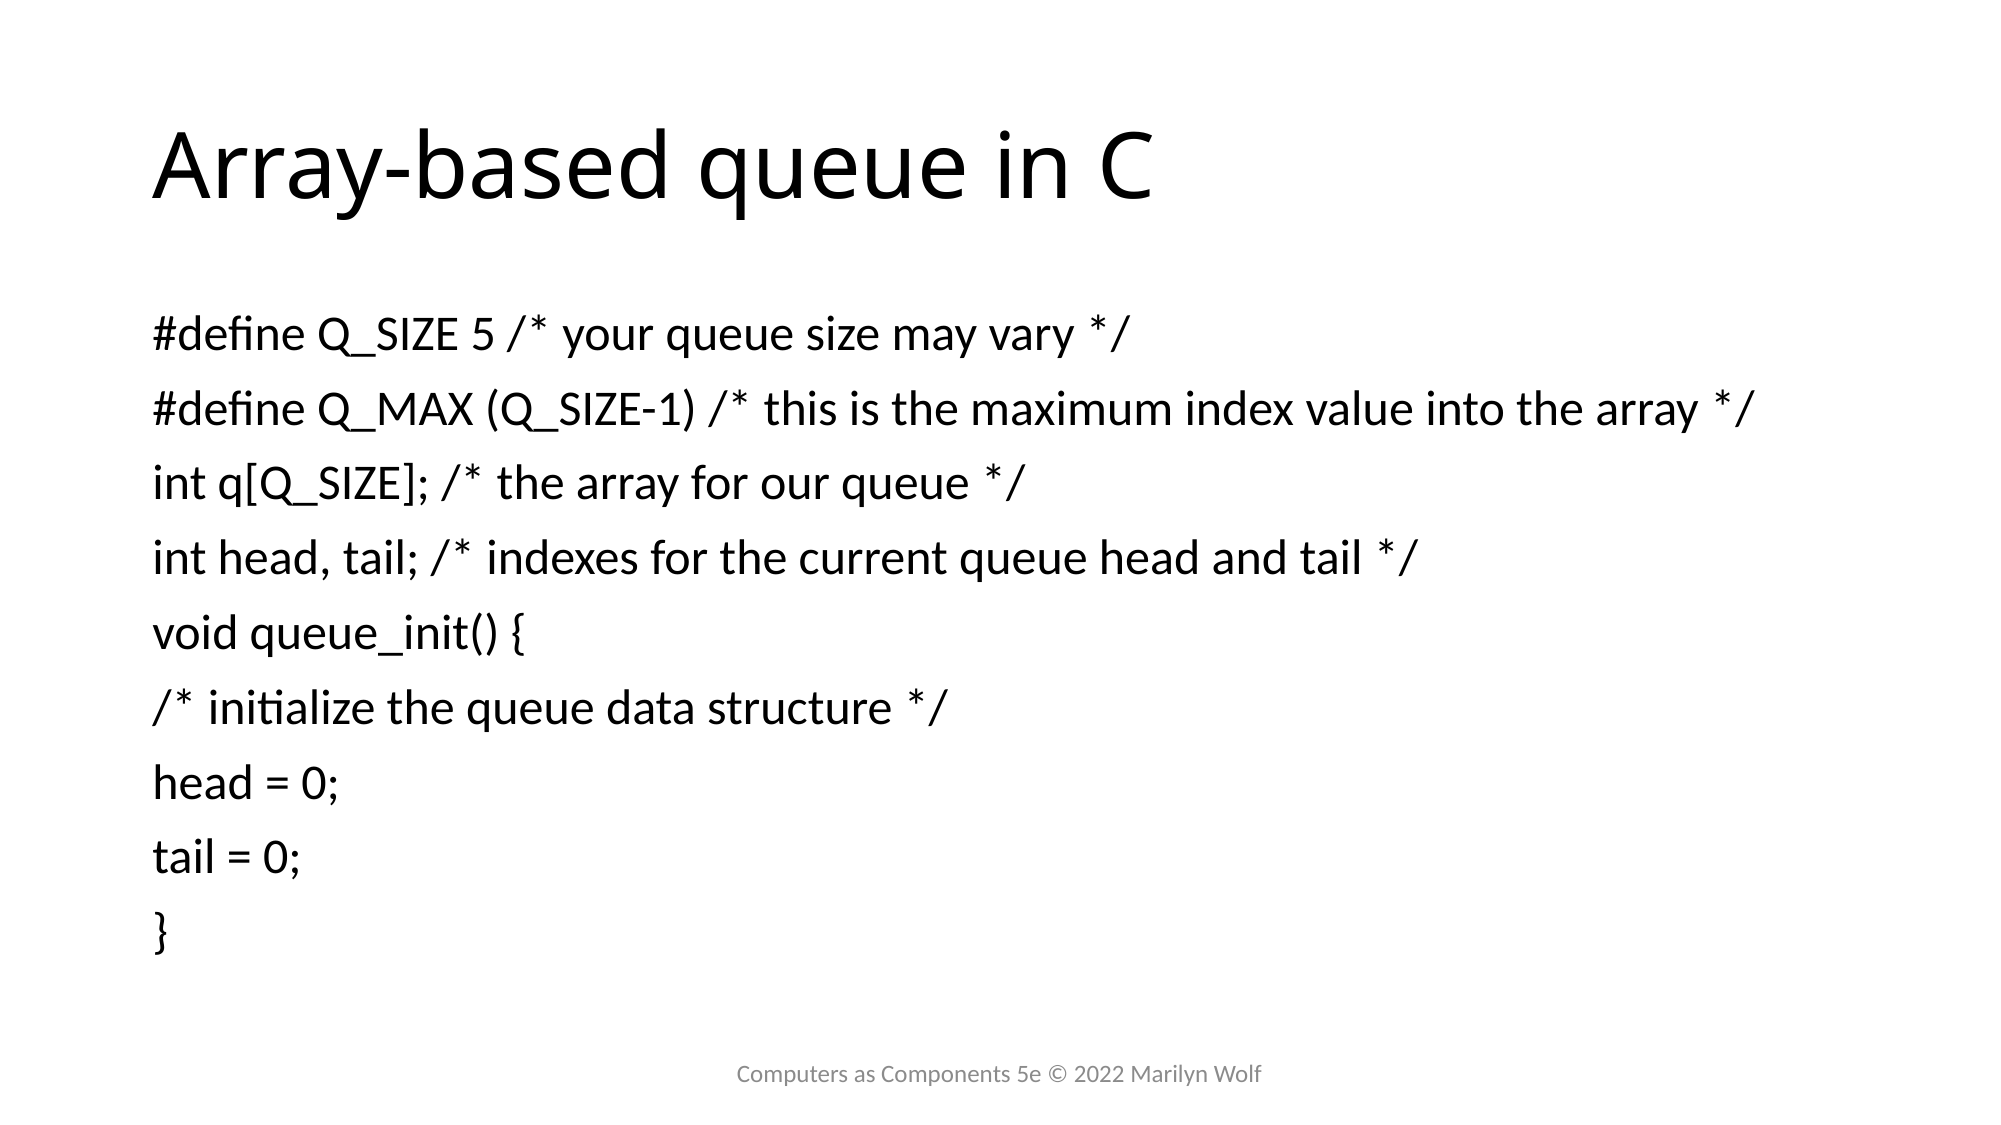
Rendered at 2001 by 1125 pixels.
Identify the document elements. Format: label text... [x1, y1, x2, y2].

list #define Q_SIZE 5 /* your queue size may vary */ #define Q_MAX (Q_SIZE-1) /* this is the maximum index value into the array */ int q[Q_SIZE]; /* the array for our queue */ int head, tail; /* indexes for the current queue head and tail */ void queue_init() { /* initialize the queue data structure */ head = 0; tail = 0; } [137, 299, 1863, 1014]
footer Computers as Components 5e © 2022 Marilyn Wolf [662, 1042, 1338, 1103]
title Array-based queue in C [137, 59, 1863, 278]
